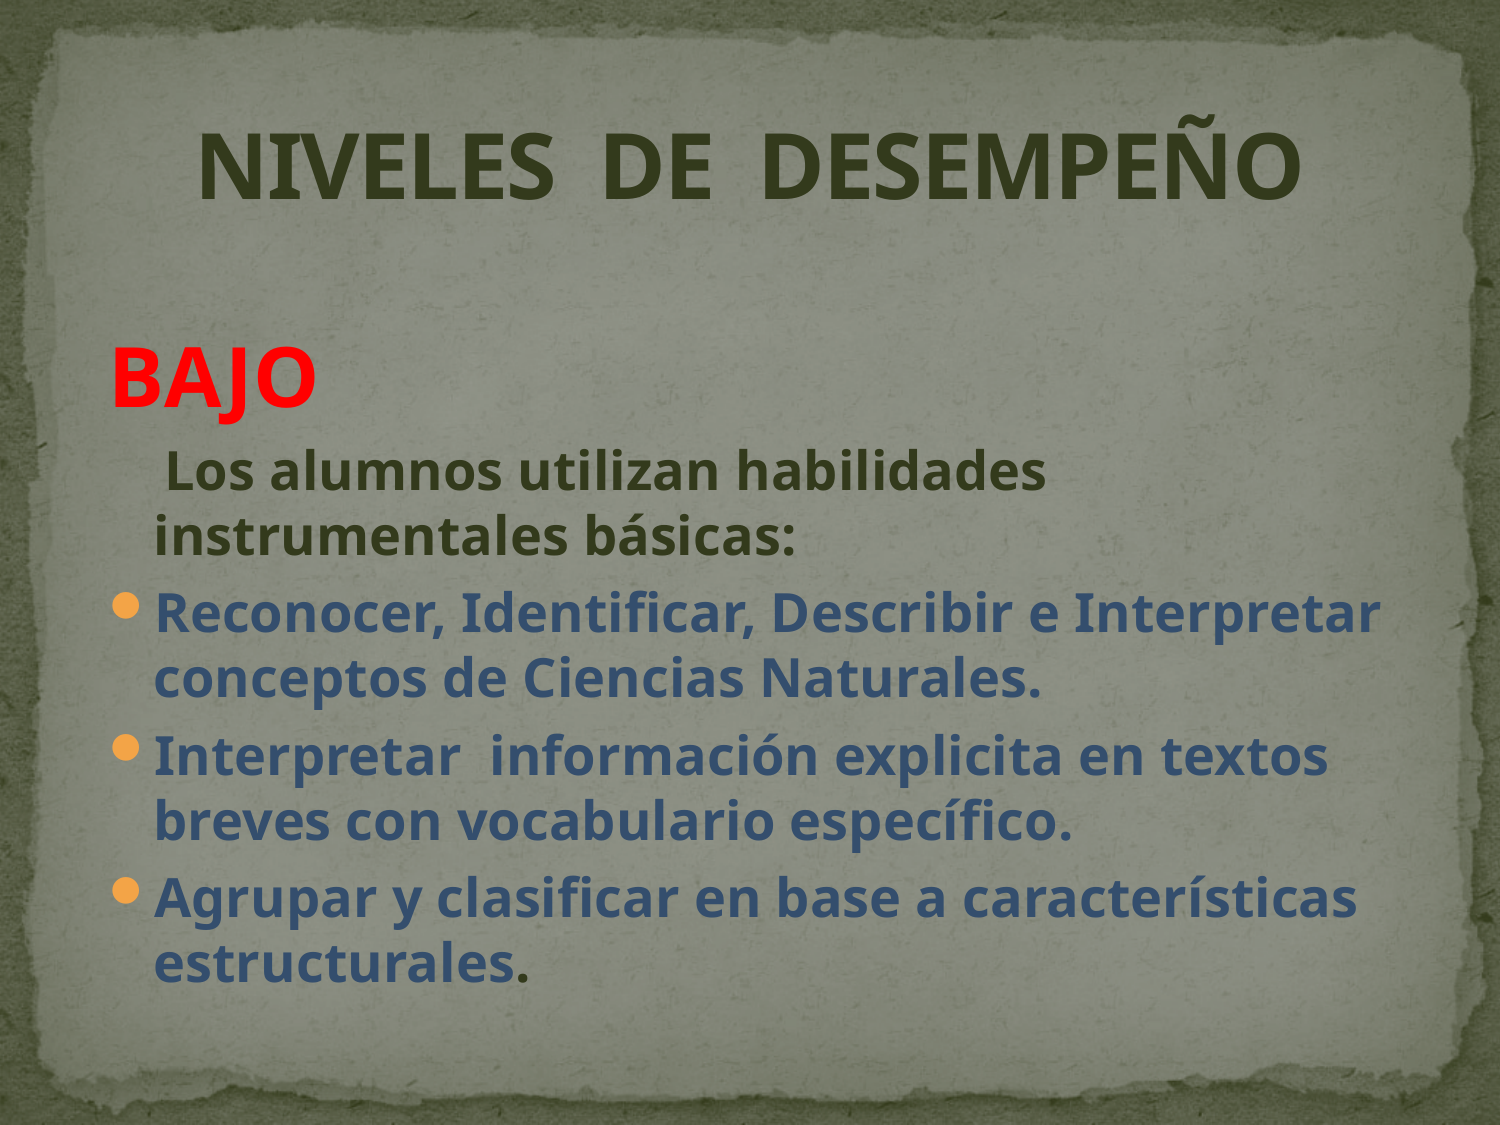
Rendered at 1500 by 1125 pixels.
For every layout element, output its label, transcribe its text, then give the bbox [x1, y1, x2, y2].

title NIVELES DE DESEMPEÑO [74, 24, 1425, 225]
list BAJO Los alumnos utilizan habilidades instrumentales básicas: Reconocer, Identificar, Describir e Interpretar conceptos de Ciencias Naturales. Interpretar información explicita en textos breves con vocabulario específico. Agrupar y clasificar en base a características estructurales. [93, 316, 1444, 1067]
